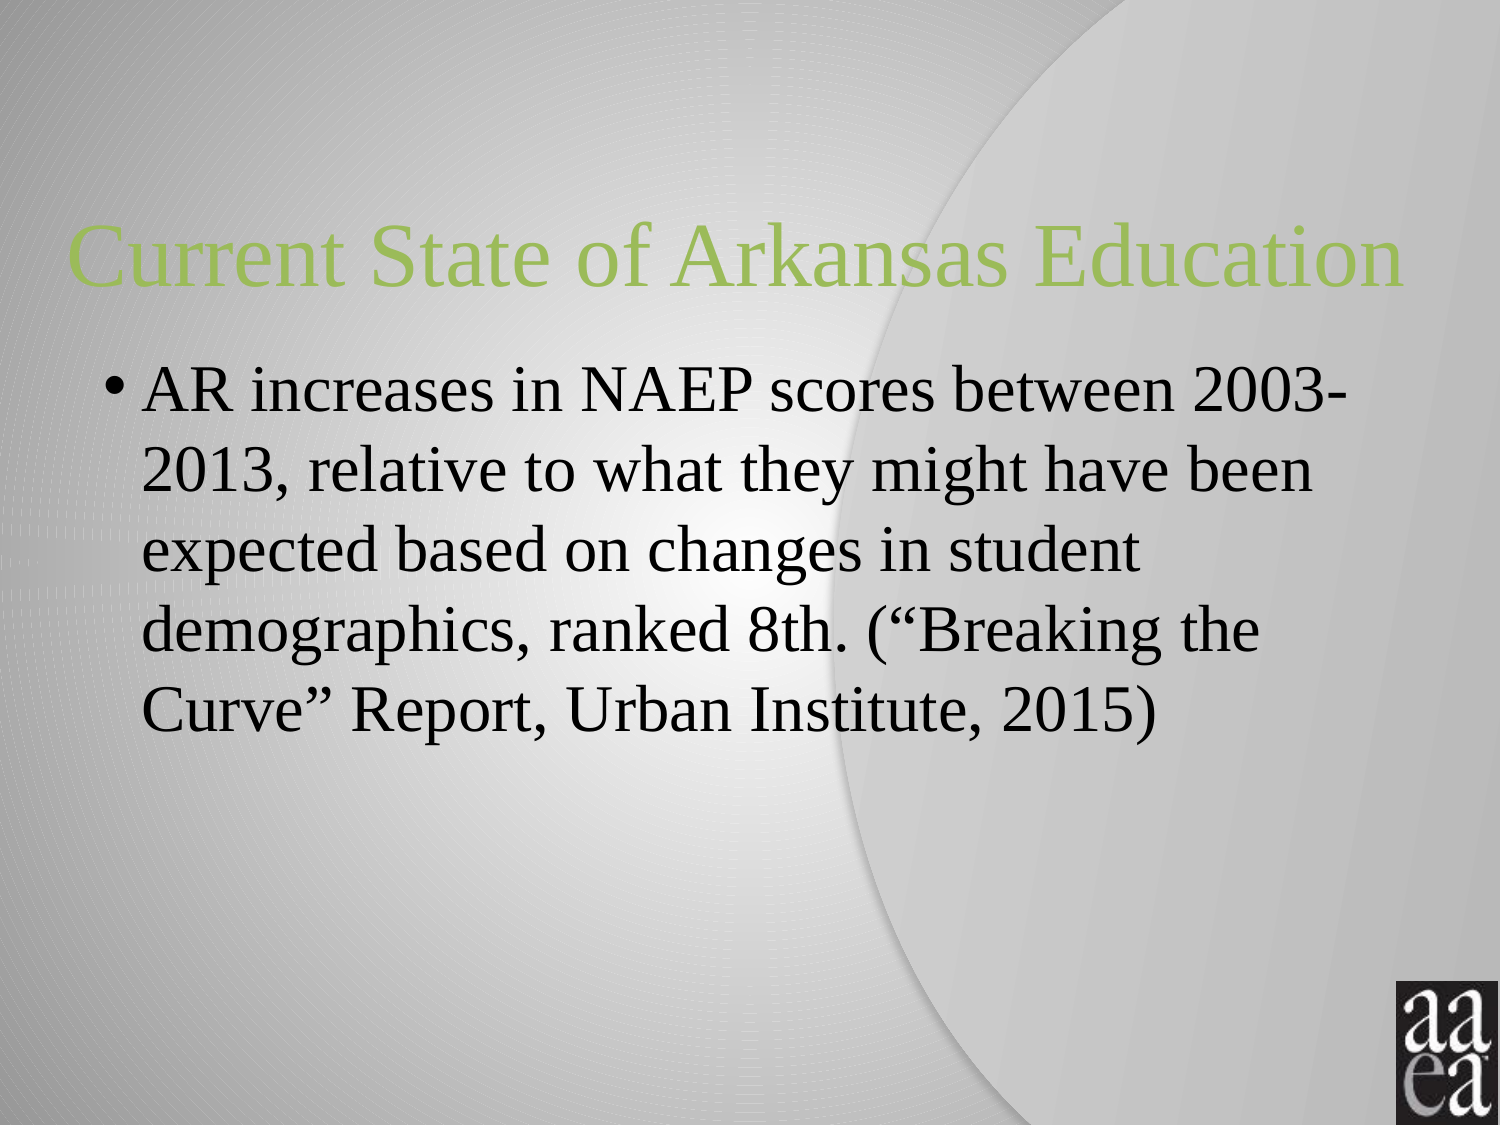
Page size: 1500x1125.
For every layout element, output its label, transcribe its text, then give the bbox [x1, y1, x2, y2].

picture [1396, 981, 1498, 1125]
list AR increases in NAEP scores between 2003-2013, relative to what they might have been expected based on changes in student demographics, ranked 8th. (“Breaking the Curve” Report, Urban Institute, 2015) [51, 329, 1449, 943]
title Current State of Arkansas Education [51, 179, 1449, 308]
